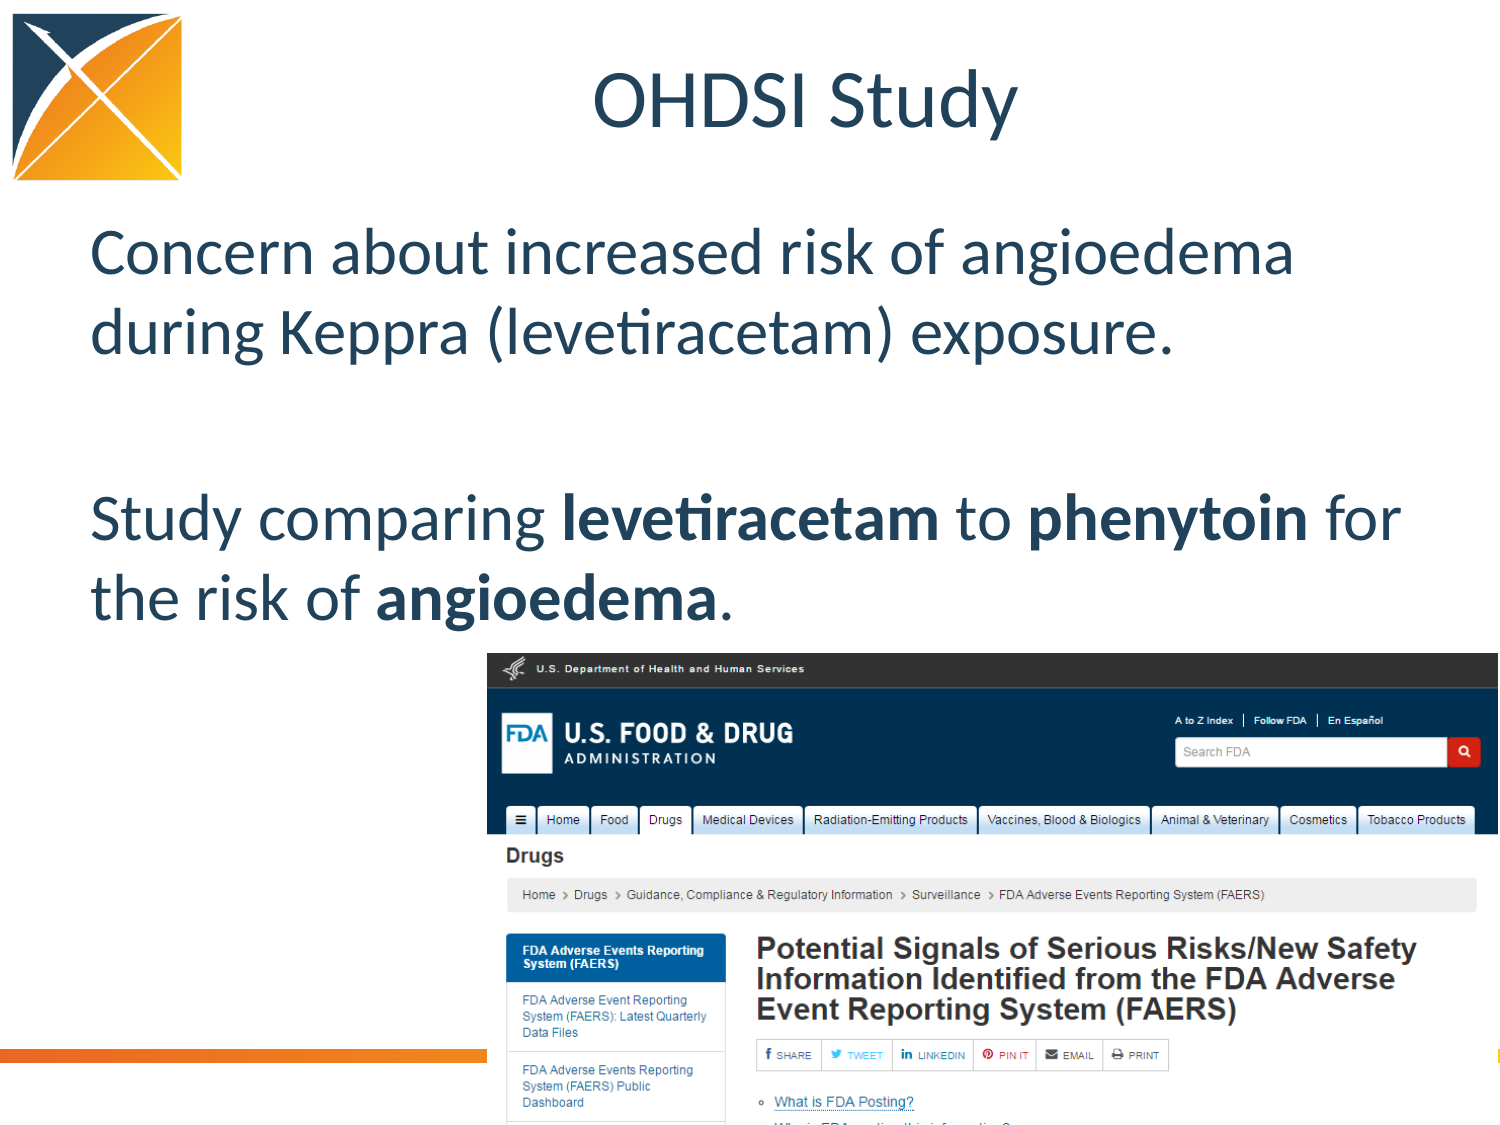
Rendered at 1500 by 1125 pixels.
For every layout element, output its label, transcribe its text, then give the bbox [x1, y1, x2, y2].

picture [0, 0, 206, 200]
list Concern about increased risk of angioedema during Keppra (levetiracetam) exposure. Study comparing levetiracetam to phenytoin for the risk of angioedema. [75, 200, 1425, 1005]
picture [487, 653, 1498, 1125]
title OHDSI Study [187, 24, 1425, 163]
